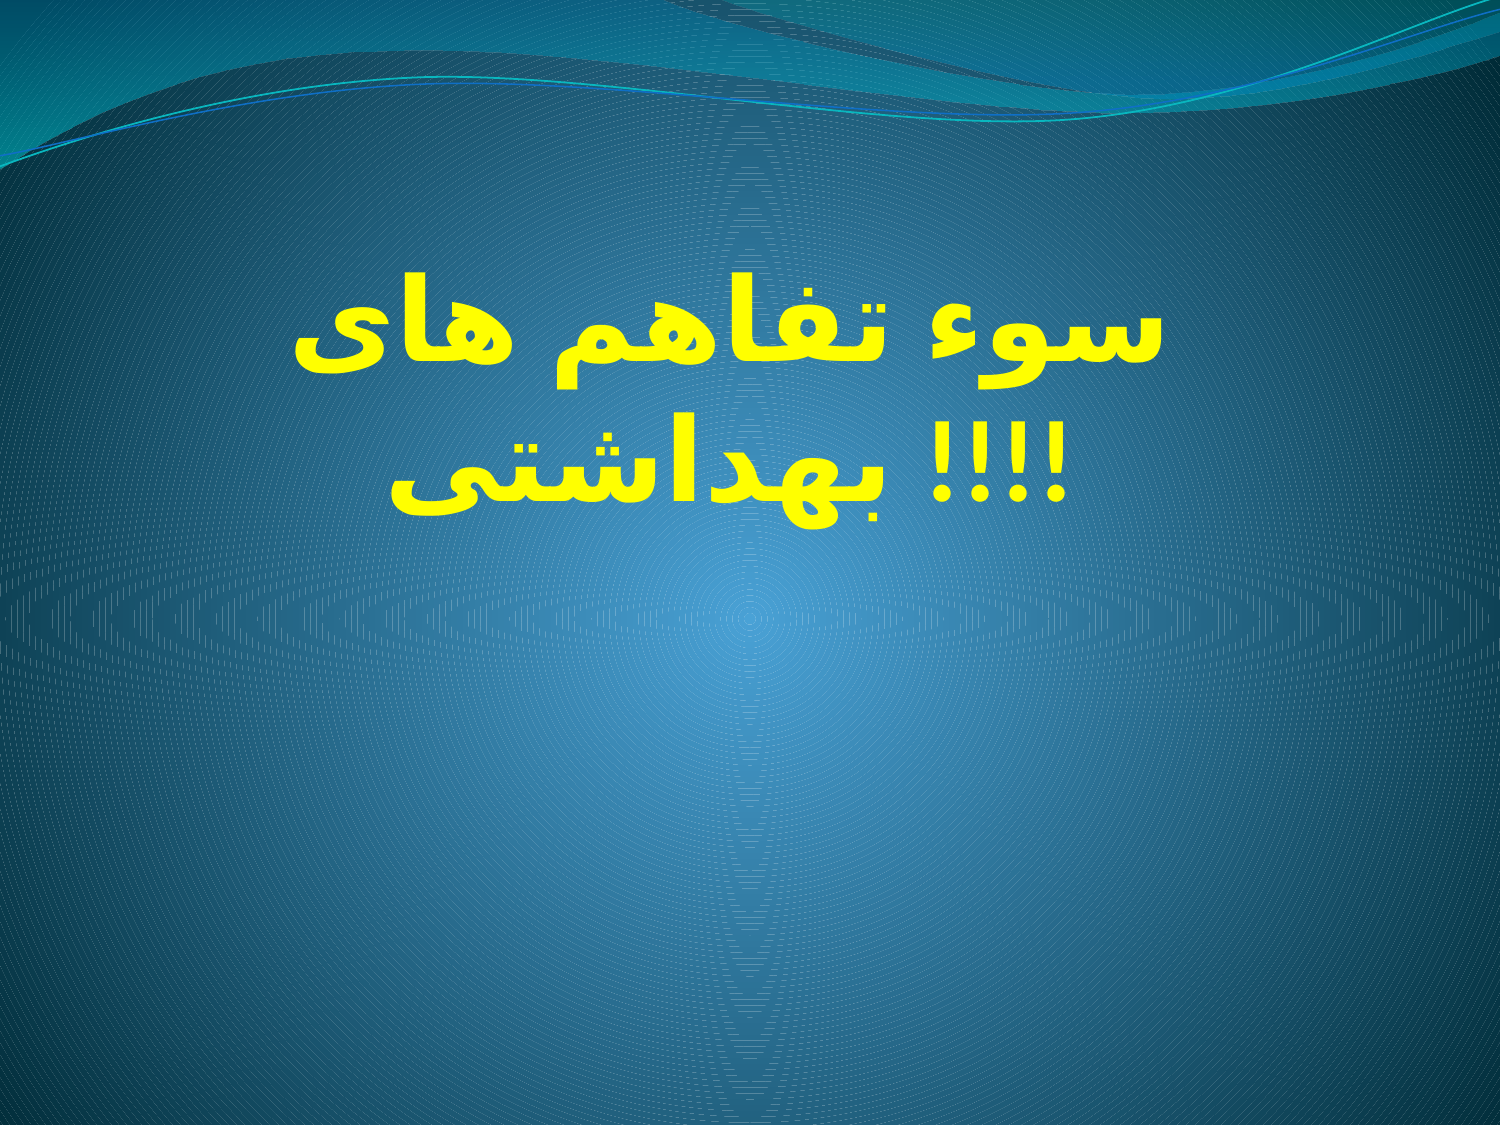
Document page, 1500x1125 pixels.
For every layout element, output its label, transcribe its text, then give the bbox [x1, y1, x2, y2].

title سوء تفاهم های بهداشتی !!!! [87, 224, 1376, 525]
